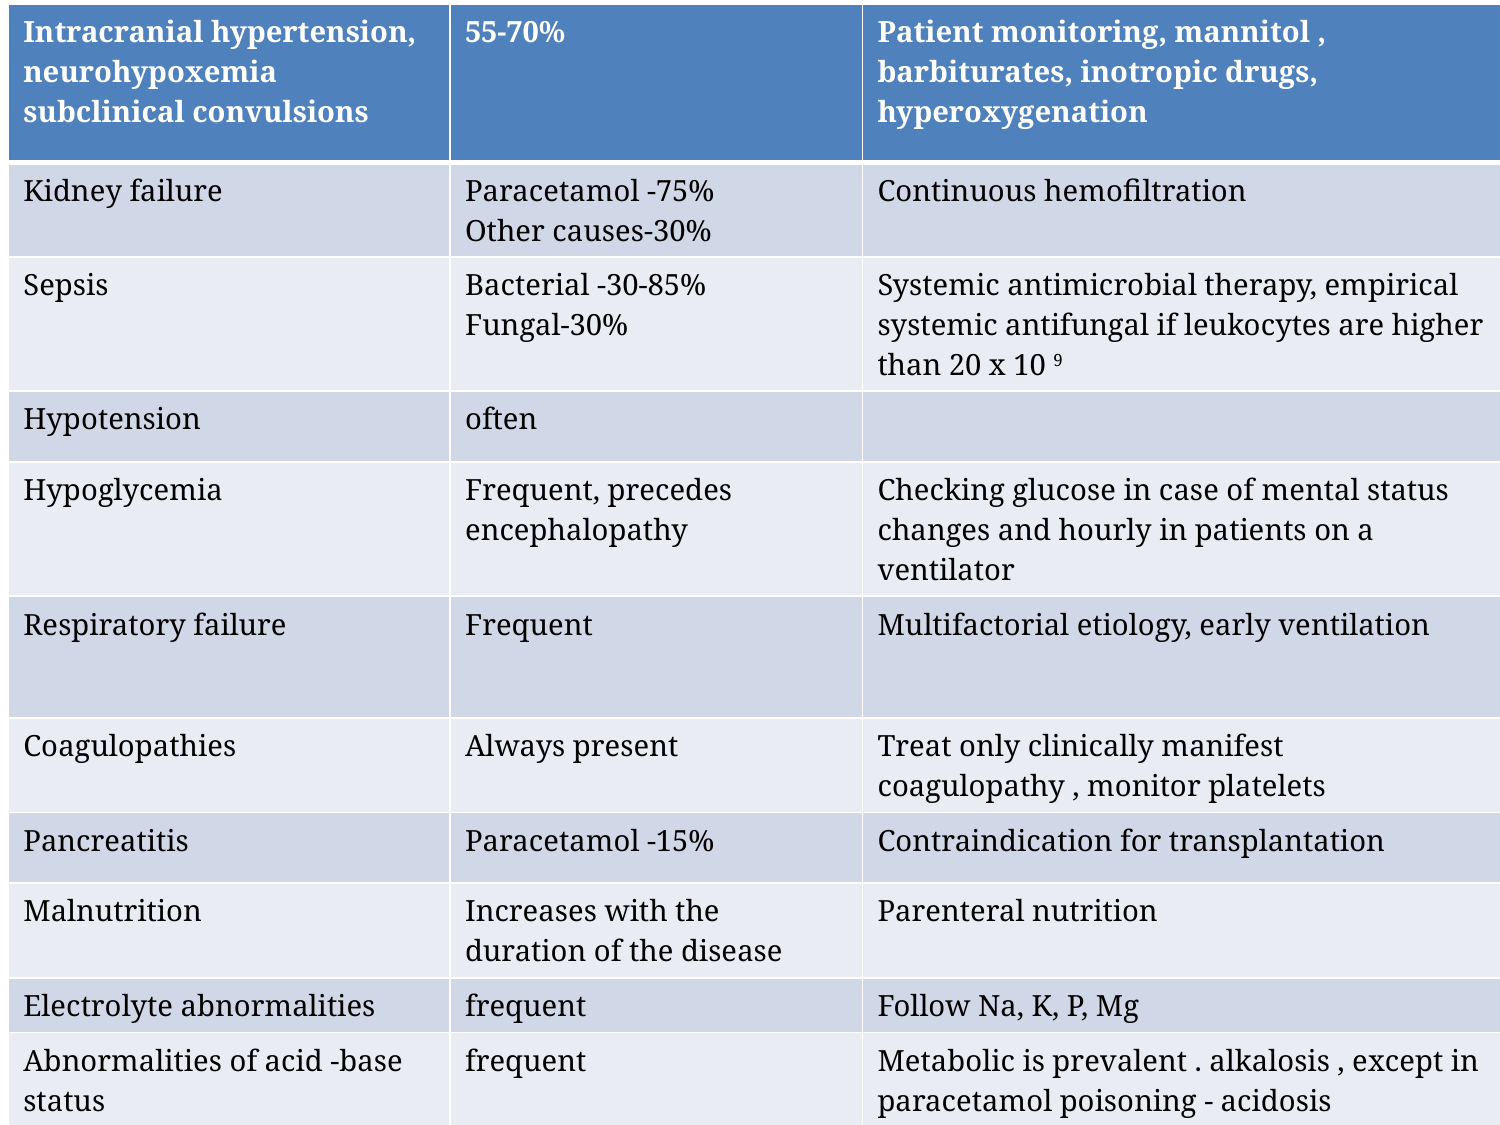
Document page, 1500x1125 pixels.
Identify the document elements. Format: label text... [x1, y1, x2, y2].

table_header 55-70% [451, 5, 862, 160]
table_cell Respiratory failure [9, 597, 449, 717]
table_cell Electrolyte abnormalities [9, 979, 449, 1032]
table_cell Paracetamol -15% [451, 813, 862, 882]
table_cell [863, 392, 1500, 461]
table_cell Continuous hemofiltration [863, 165, 1500, 256]
table_cell Malnutrition [9, 884, 449, 977]
table_cell Treat only clinically manifest coagulopathy , monitor platelets [863, 719, 1500, 812]
table_cell Paracetamol -75% Other causes-30% [451, 165, 862, 256]
table_cell often [451, 392, 862, 461]
table_cell Follow Na, K, P, Mg [863, 979, 1500, 1032]
table_cell frequent [451, 979, 862, 1032]
table_cell Bacterial -30-85% Fungal-30% [451, 258, 862, 390]
table_cell Always present [451, 719, 862, 812]
table_cell Parenteral nutrition [863, 884, 1500, 977]
table_cell Checking glucose in case of mental status changes and hourly in patients on a ventilator [863, 463, 1500, 595]
table_cell Systemic antimicrobial therapy, empirical systemic antifungal if leukocytes are higher than 20 x 10 9 [863, 258, 1500, 390]
table_cell Hypotension [9, 392, 449, 461]
table_cell Metabolic is prevalent . alkalosis , except in paracetamol poisoning - acidosis [863, 1033, 1500, 1125]
table_cell Increases with the duration of the disease [451, 884, 862, 977]
table_cell Pancreatitis [9, 813, 449, 882]
table_cell Hypoglycemia [9, 463, 449, 595]
table_cell Frequent, precedes encephalopathy [451, 463, 862, 595]
table_cell Abnormalities of acid -base status [9, 1033, 449, 1125]
table_cell frequent [451, 1033, 862, 1125]
table_cell Kidney failure [9, 165, 449, 256]
table_header Intracranial hypertension, neurohypoxemia subclinical convulsions [9, 5, 449, 160]
table_cell Multifactorial etiology, early ventilation [863, 597, 1500, 717]
table_cell Frequent [451, 597, 862, 717]
table_cell Coagulopathies [9, 719, 449, 812]
table_cell Sepsis [9, 258, 449, 390]
table_cell Contraindication for transplantation [863, 813, 1500, 882]
table_header Patient monitoring, mannitol , barbiturates, inotropic drugs, hyperoxygenation [863, 5, 1500, 160]
